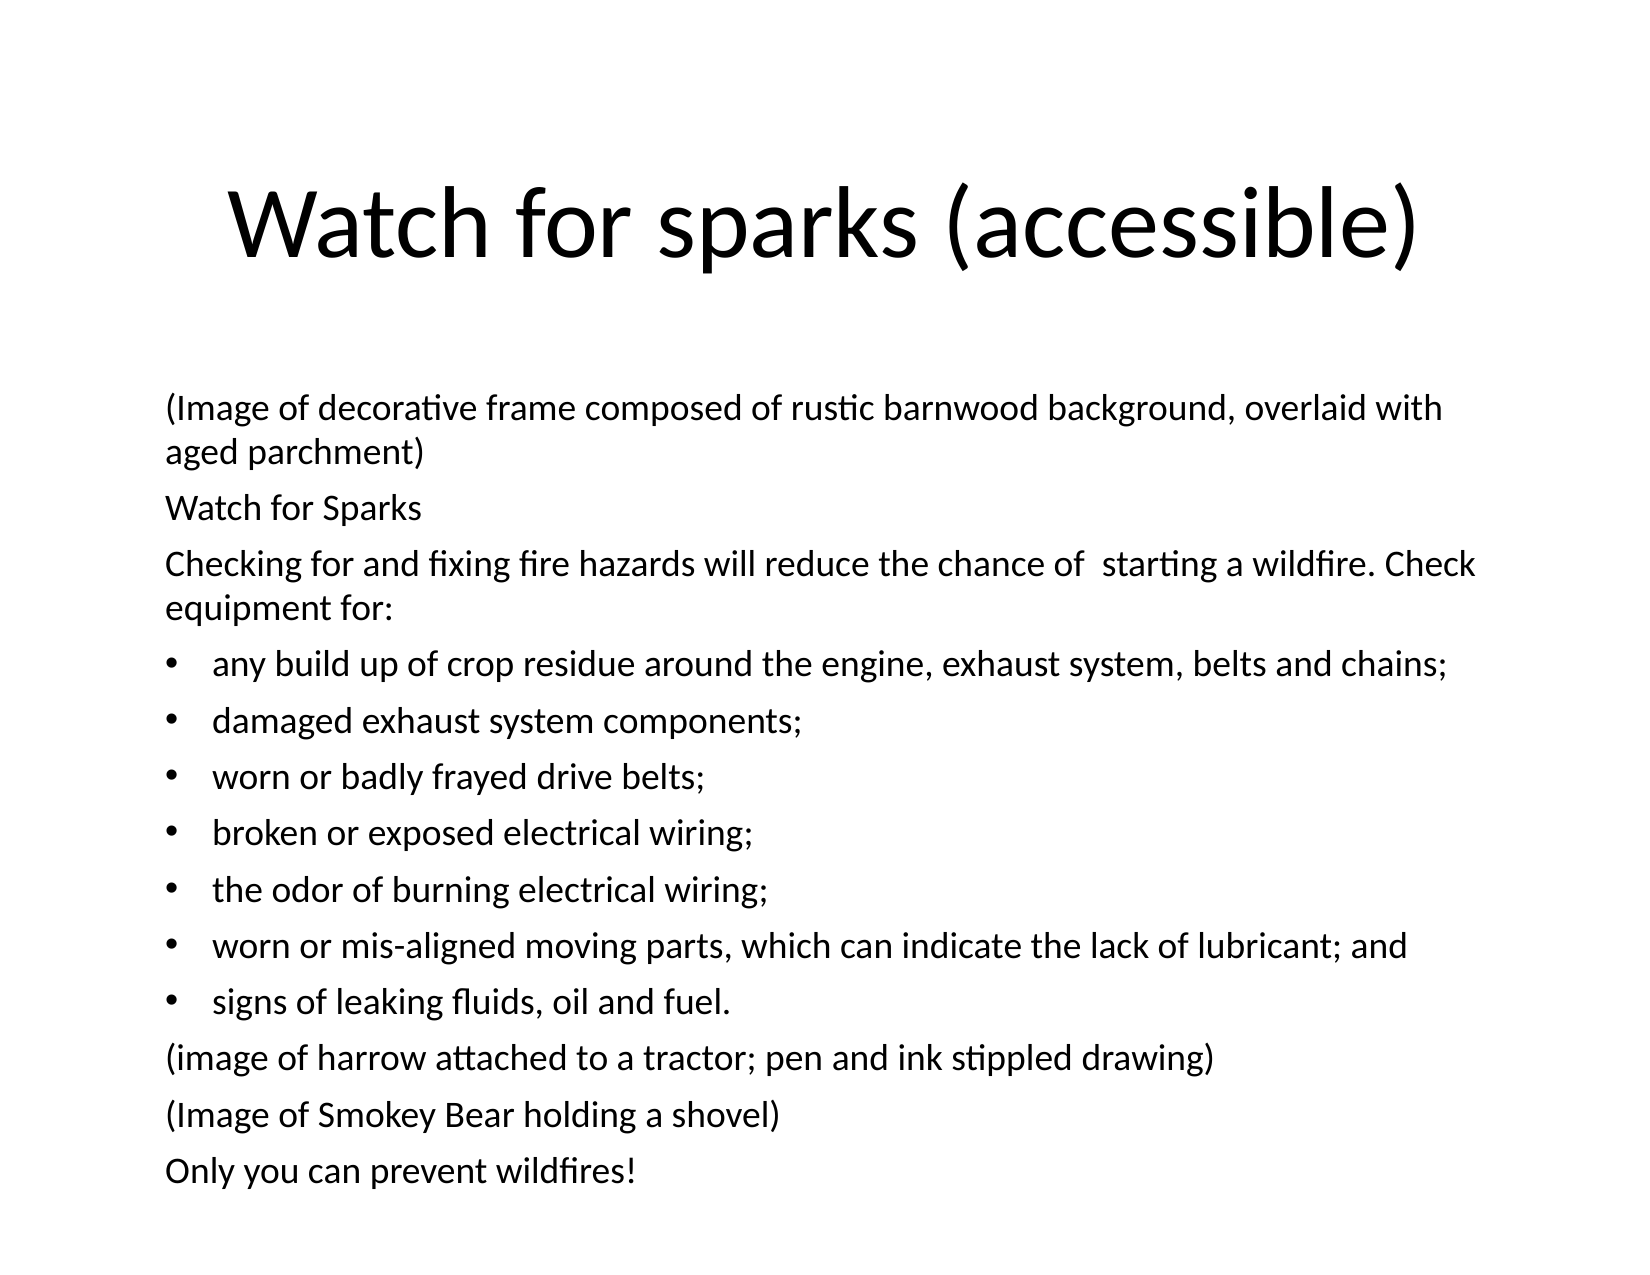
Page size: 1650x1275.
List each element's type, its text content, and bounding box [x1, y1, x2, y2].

title Watch for sparks (accessible) [123, 80, 1527, 354]
text_box (Image of decorative frame composed of rustic barnwood background, overlaid with aged parchment) Watch for Sparks Checking for and fixing fire hazards will reduce the chance of starting a wildfire. Check equipment for: any build up of crop residue around the engine, exhaust system, belts and chains; damaged exhaust system components; worn or badly frayed drive belts; broken or exposed electrical wiring; the odor of burning electrical wiring; worn or mis-aligned moving parts, which can indicate the lack of lubricant; and signs of leaking fluids, oil and fuel. (image of harrow attached to a tractor; pen and ink stippled drawing) (Image of Smokey Bear holding a shovel) Only you can prevent wildfires! [165, 384, 1485, 1192]
